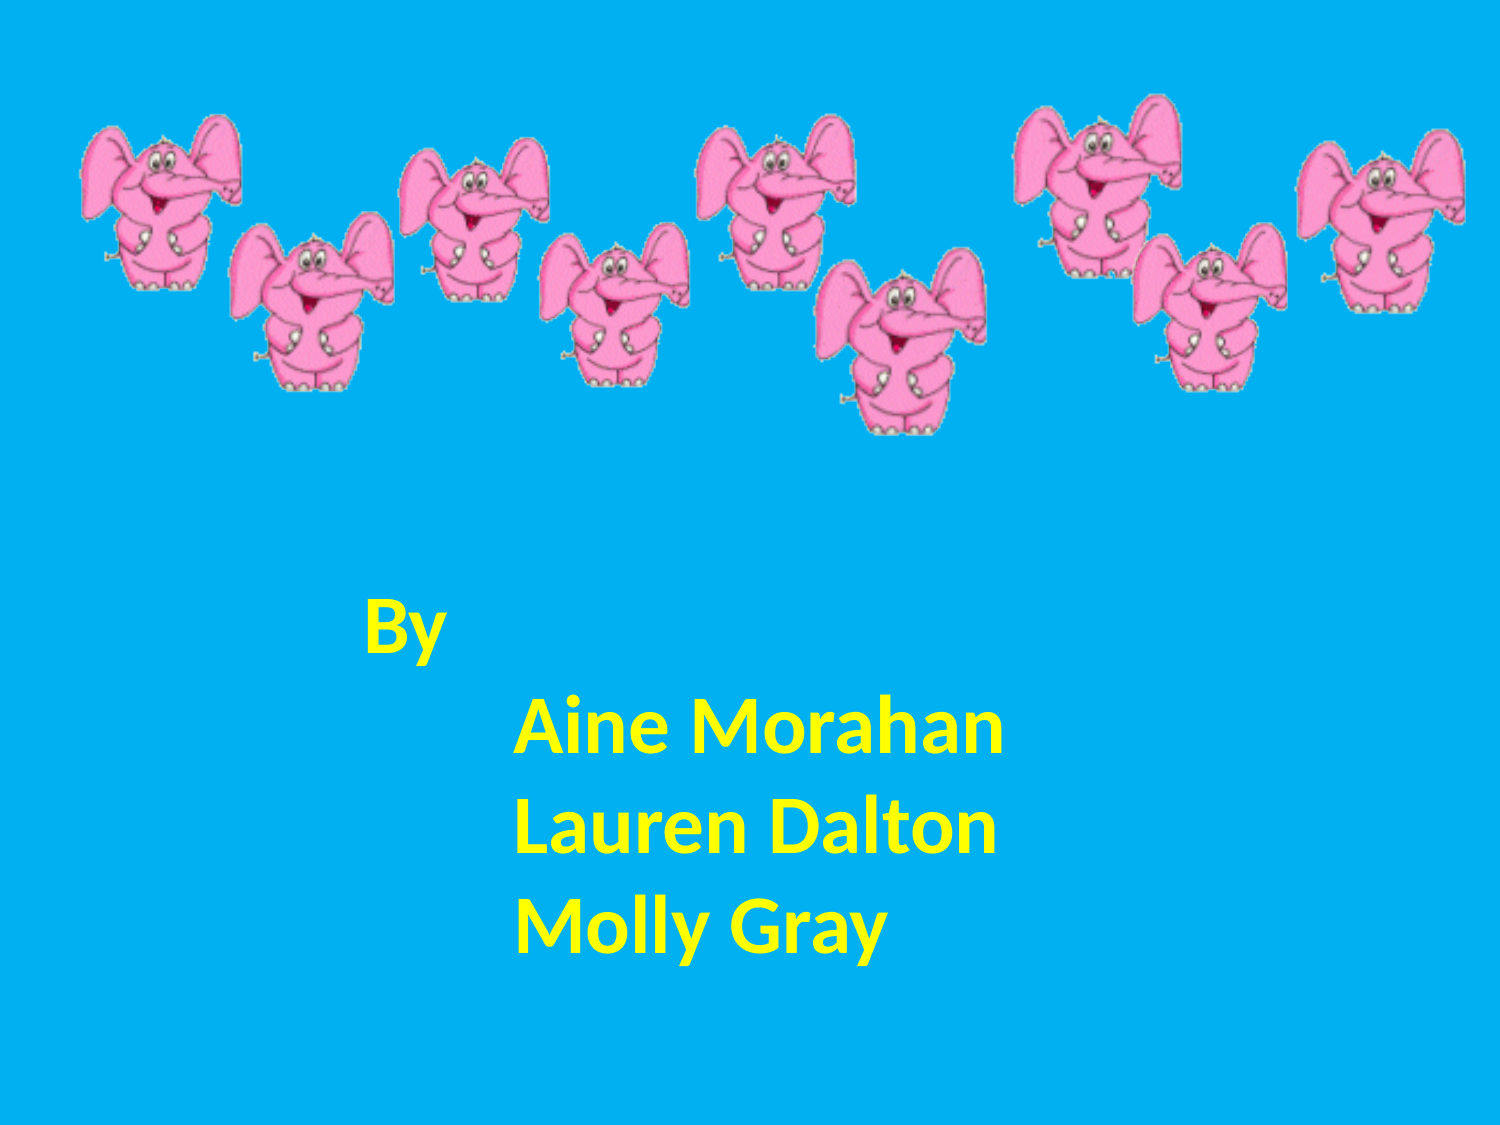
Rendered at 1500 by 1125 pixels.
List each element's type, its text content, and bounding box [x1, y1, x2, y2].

picture [1295, 129, 1465, 314]
picture [813, 247, 987, 435]
picture [398, 138, 550, 302]
picture [1012, 94, 1287, 392]
picture [537, 223, 690, 387]
picture [79, 114, 242, 291]
picture [694, 114, 857, 291]
text_box By Aine Morahan Lauren Dalton Molly Gray [348, 562, 1105, 978]
picture [228, 212, 394, 392]
